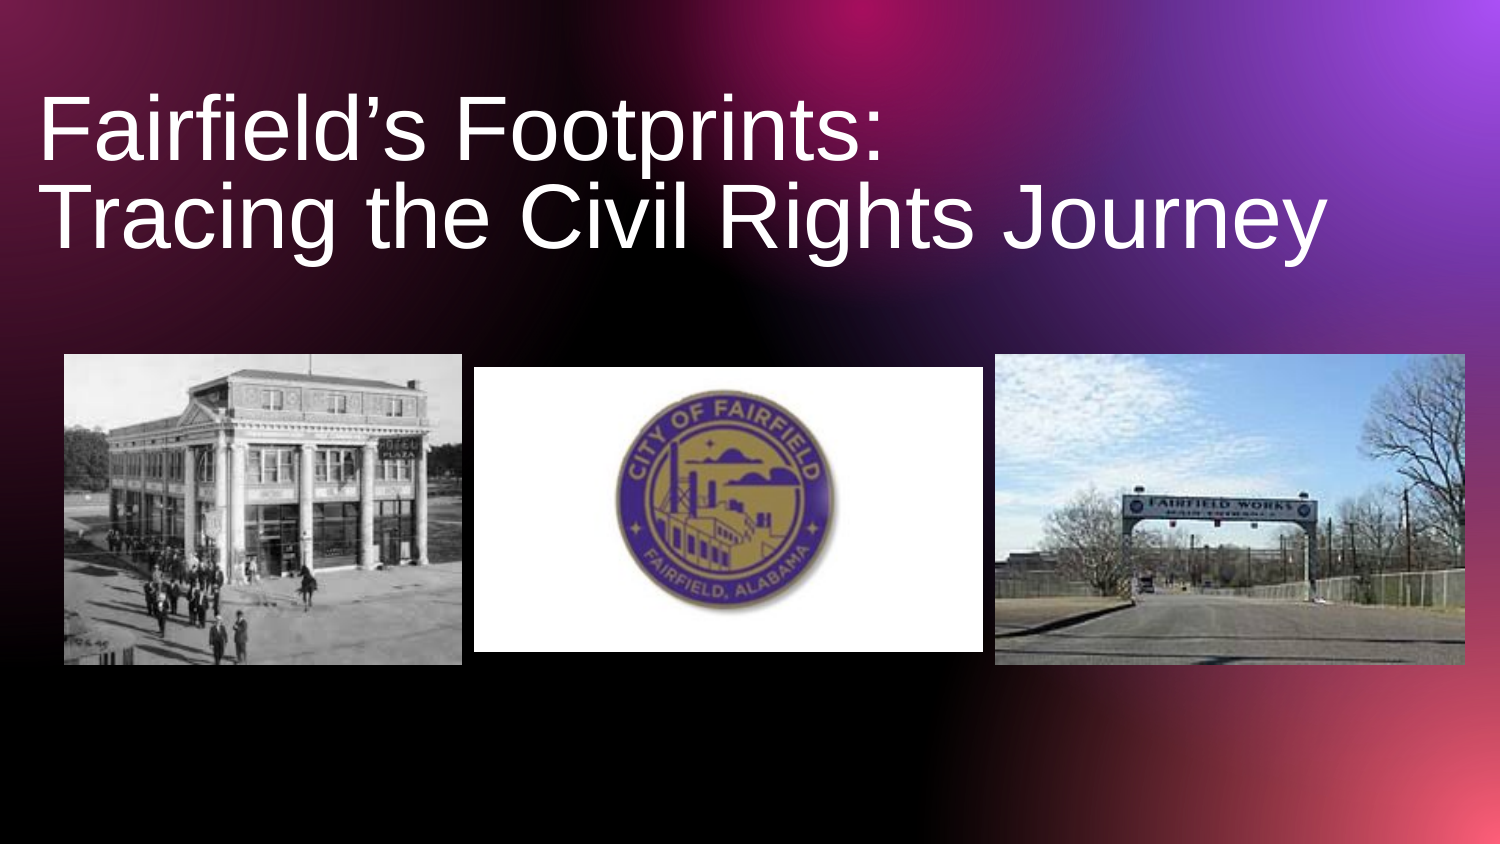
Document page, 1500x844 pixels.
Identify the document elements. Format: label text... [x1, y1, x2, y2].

picture [0, 0, 1500, 844]
title Fairfield’s Footprints: Tracing the Civil Rights Journey [37, 75, 1396, 312]
